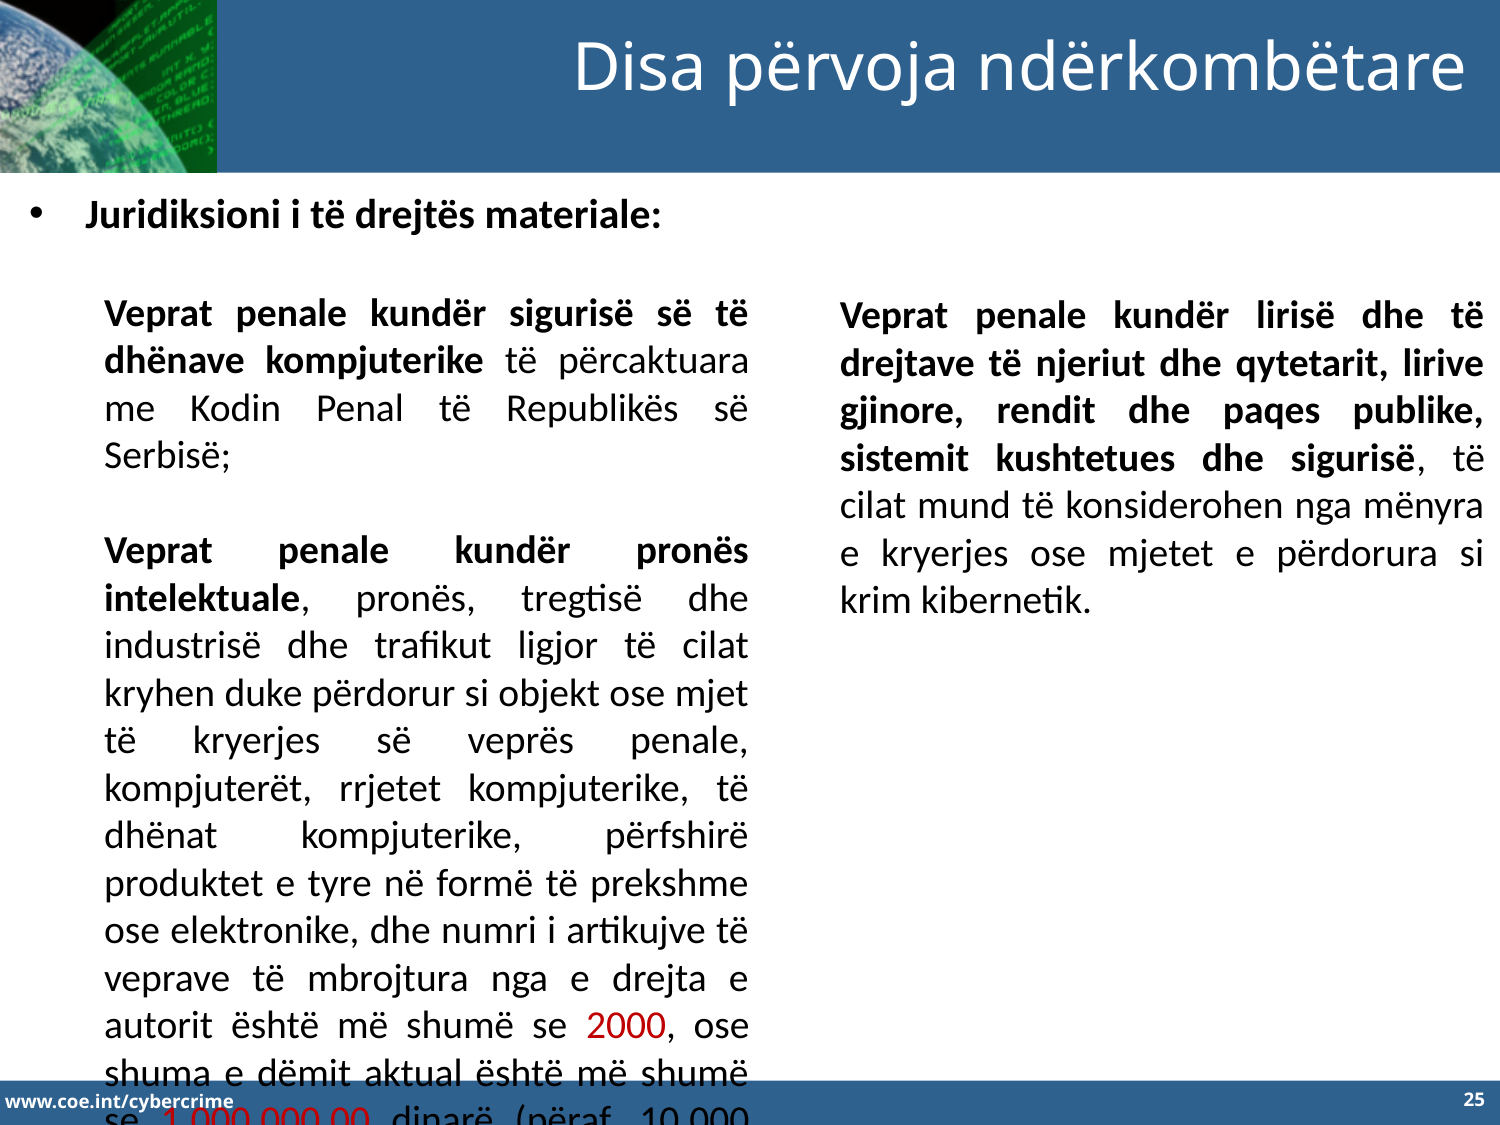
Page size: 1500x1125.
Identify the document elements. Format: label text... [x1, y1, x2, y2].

picture [0, 1, 217, 173]
text_box Disa përvoja ndërkombëtare [351, 13, 1500, 166]
text_box Juridiksioni i të drejtës materiale: Veprat penale kundër sigurisë së të dhënave kompjuterike të përcaktuara me Kodin Penal të Republikës së Serbisë; Veprat penale kundër pronës intelektuale, pronës, tregtisë dhe industrisë dhe trafikut ligjor të cilat kryhen duke përdorur si objekt ose mjet të kryerjes së veprës penale, kompjuterët, rrjetet kompjuterike, të dhënat kompjuterike, përfshirë produktet e tyre në formë të prekshme ose elektronike, dhe numri i artikujve të veprave të mbrojtura nga e drejta e autorit është më shumë se 2000, ose shuma e dëmit aktual është më shumë se 1.000.000,00 dinarë (përaf. 10.000 Euro apo 14.000 USD); [14, 179, 765, 1125]
slide_number 25 [1149, 1079, 1500, 1125]
text_box Veprat penale kundër lirisë dhe të drejtave të njeriut dhe qytetarit, lirive gjinore, rendit dhe paqes publike, sistemit kushtetues dhe sigurisë, të cilat mund të konsiderohen nga mënyra e kryerjes ose mjetet e përdorura si krim kibernetik. [749, 281, 1500, 629]
